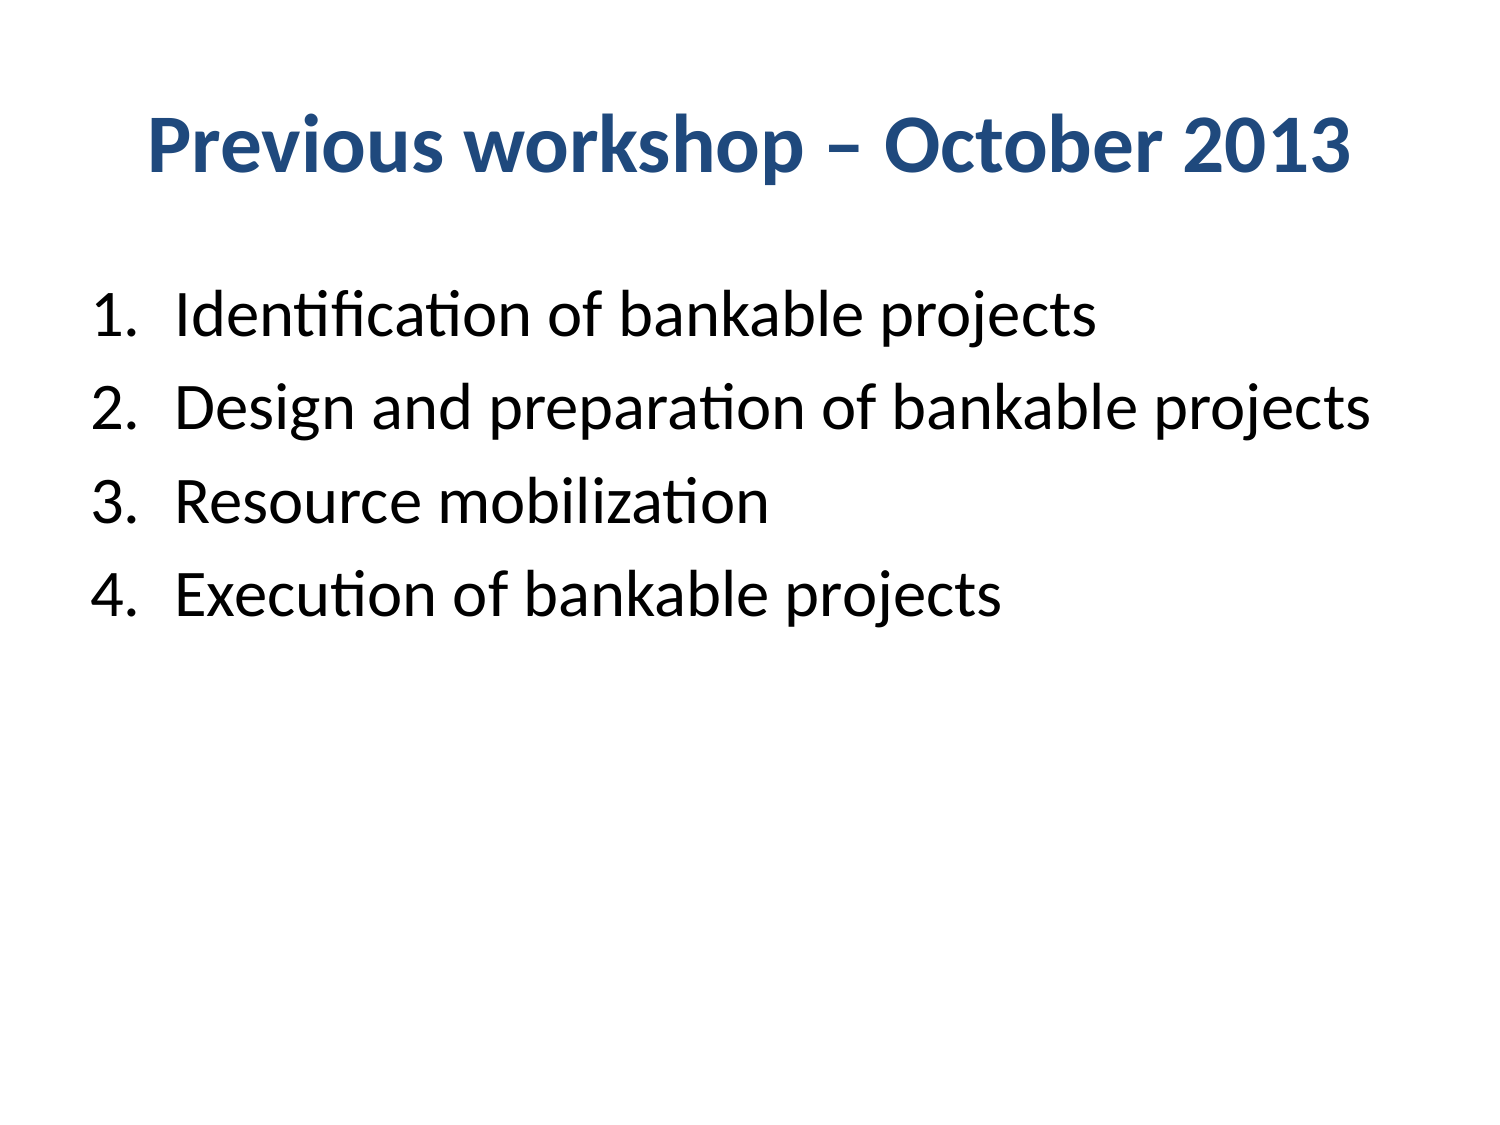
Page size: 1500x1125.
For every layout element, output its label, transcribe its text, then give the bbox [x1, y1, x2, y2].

list Identification of bankable projects Design and preparation of bankable projects Resource mobilization Execution of bankable projects [74, 262, 1426, 1006]
title Previous workshop – October 2013 [74, 44, 1426, 233]
